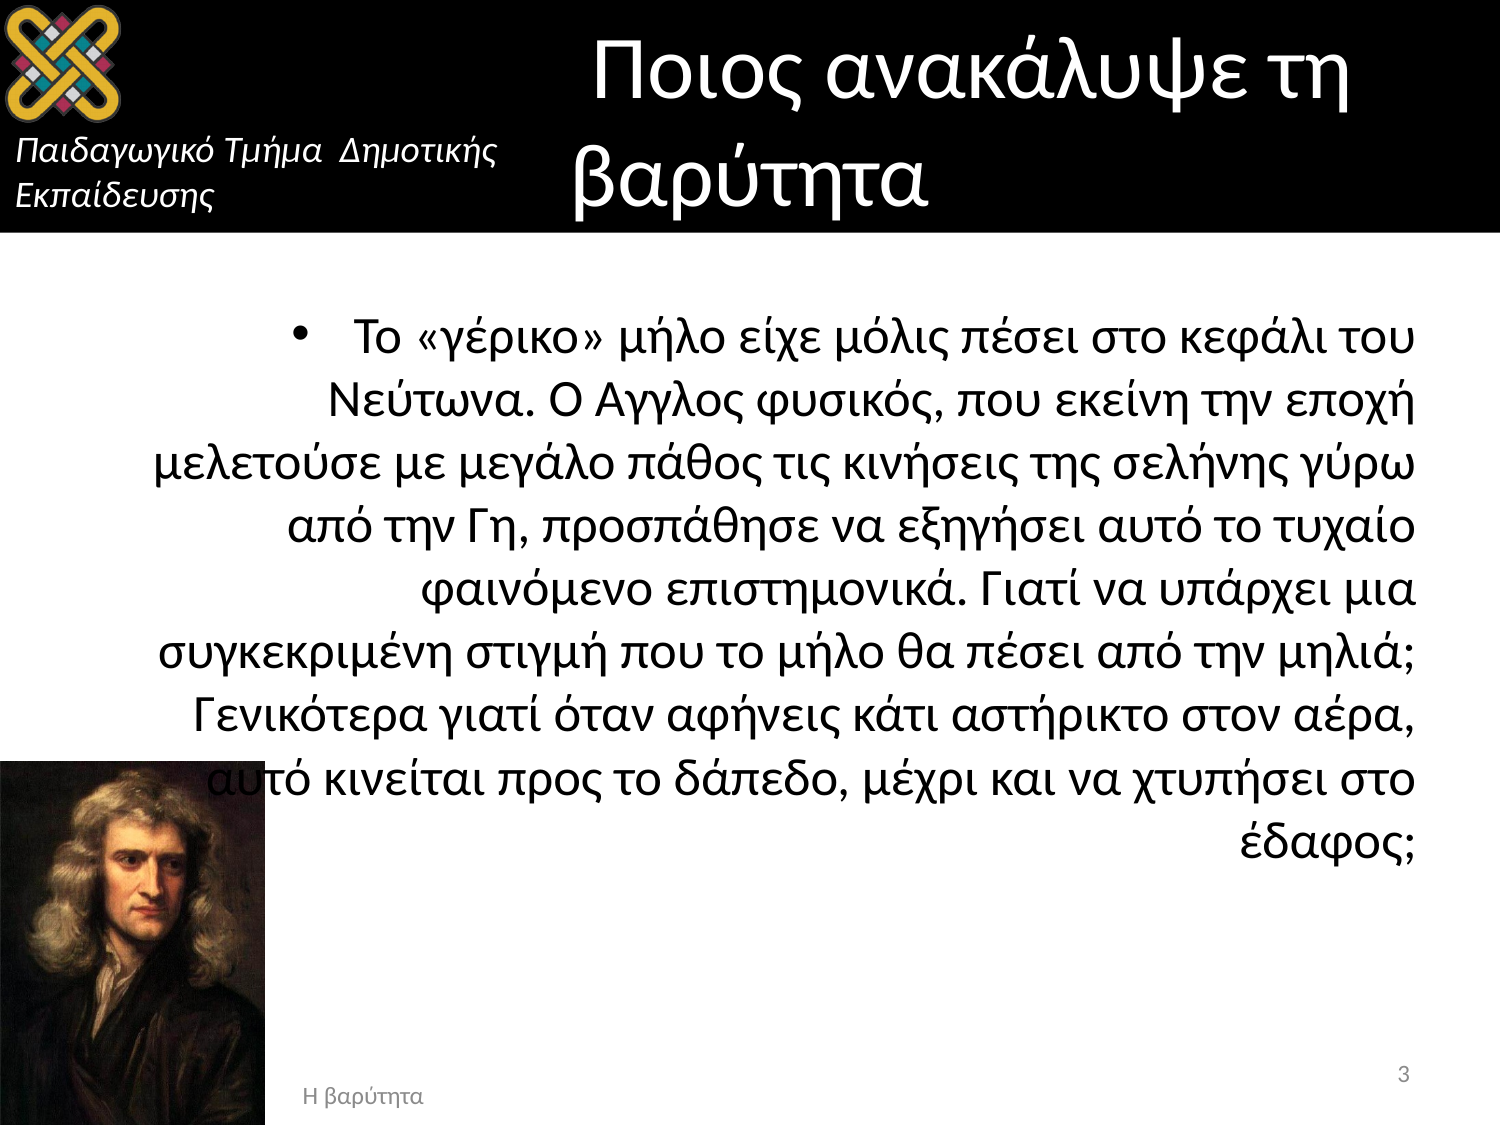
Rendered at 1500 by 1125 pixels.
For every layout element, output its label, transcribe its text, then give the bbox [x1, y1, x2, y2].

slide_number 3 [1074, 1042, 1425, 1103]
title Ποιος ανακάλυψε τη βαρύτητα [0, 0, 1500, 233]
picture [0, 0, 126, 126]
picture [0, 761, 265, 1125]
list Το «γέρικο» μήλο είχε μόλις πέσει στο κεφάλι του Νεύτωνα. Ο Άγγλος φυσικός, που εκείνη την εποχή μελετούσε με μεγάλο πάθος τις κινήσεις της σελήνης γύρω από την Γη, προσπάθησε να εξηγήσει αυτό το τυχαίο φαινόμενο επιστημονικά. Γιατί να υπάρχει μια συγκεκριμένη στιγμή που το μήλο θα πέσει από την μηλιά; Γενικότερα γιατί όταν αφήνεις κάτι αστήρικτο στον αέρα, αυτό κινείται προς το δάπεδο, μέχρι και να χτυπήσει στο έδαφος; [82, 292, 1432, 1036]
footer Η βαρύτητα [268, 1065, 604, 1125]
text_box Παιδαγωγικό Τμήμα Δημοτικής Εκπαίδευσης [0, 117, 563, 222]
